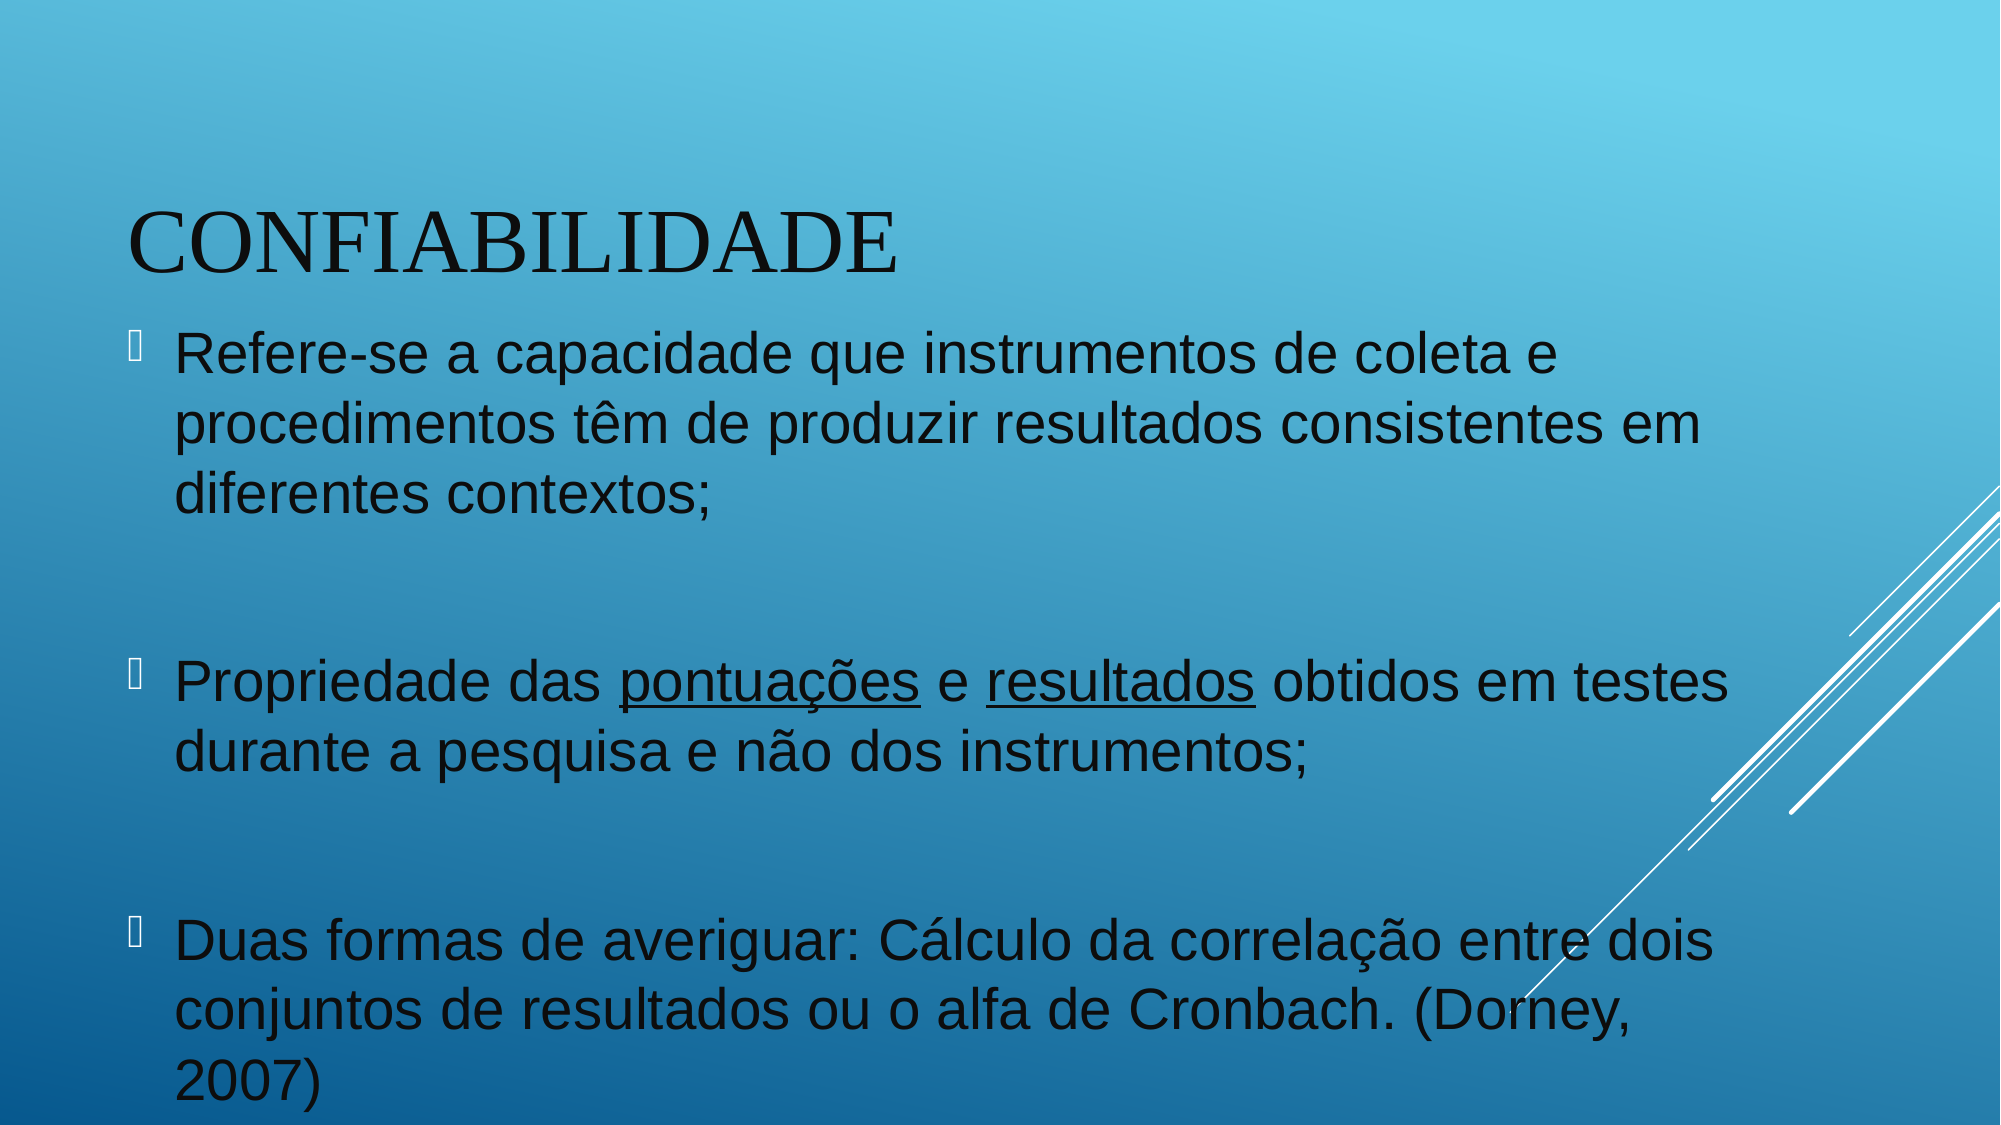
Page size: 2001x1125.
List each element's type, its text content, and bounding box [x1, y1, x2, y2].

title Confiabilidade [112, 112, 1513, 360]
list Refere-se a capacidade que instrumentos de coleta e procedimentos têm de produzir resultados consistentes em diferentes contextos; Propriedade das pontuações e resultados obtidos em testes durante a pesquisa e não dos instrumentos; Duas formas de averiguar: Cálculo da correlação entre dois conjuntos de resultados ou o alfa de Cronbach. (Dorney, 2007) [112, 416, 1798, 1010]
